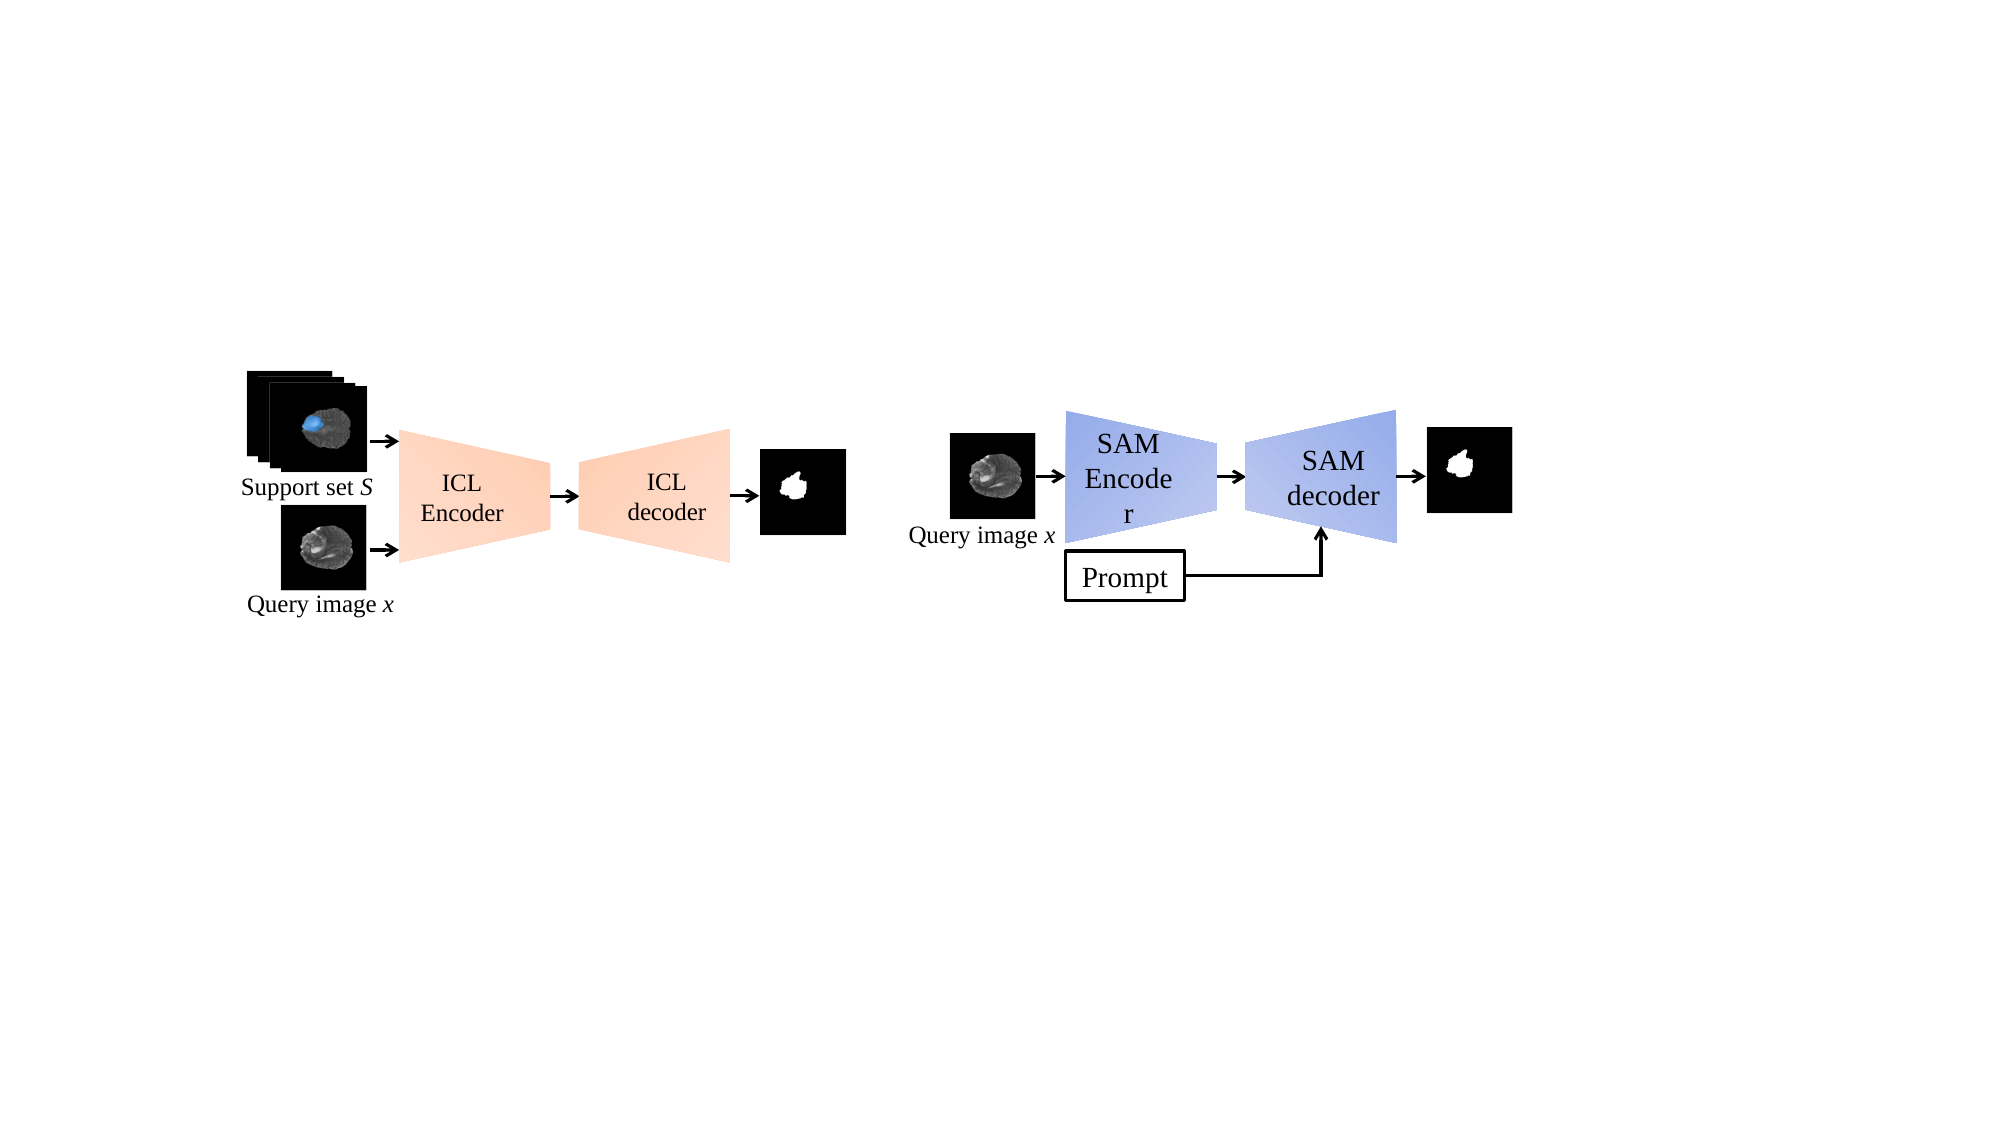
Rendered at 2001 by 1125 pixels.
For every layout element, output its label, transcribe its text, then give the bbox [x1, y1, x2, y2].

picture [948, 431, 1037, 521]
text_box SAM decoder [1244, 408, 1398, 545]
text_box Query image x [185, 580, 462, 625]
picture [758, 447, 848, 537]
picture [245, 369, 369, 474]
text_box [1184, 526, 1321, 577]
text_box Prompt [1065, 550, 1185, 601]
text_box SAM Encoder [1064, 409, 1218, 532]
picture [279, 503, 368, 593]
text_box ICL decoder [577, 427, 731, 564]
text_box ICL Encoder [398, 428, 552, 564]
text_box Query image x [847, 511, 1123, 557]
picture [1425, 425, 1514, 515]
text_box Support set S [169, 462, 451, 508]
